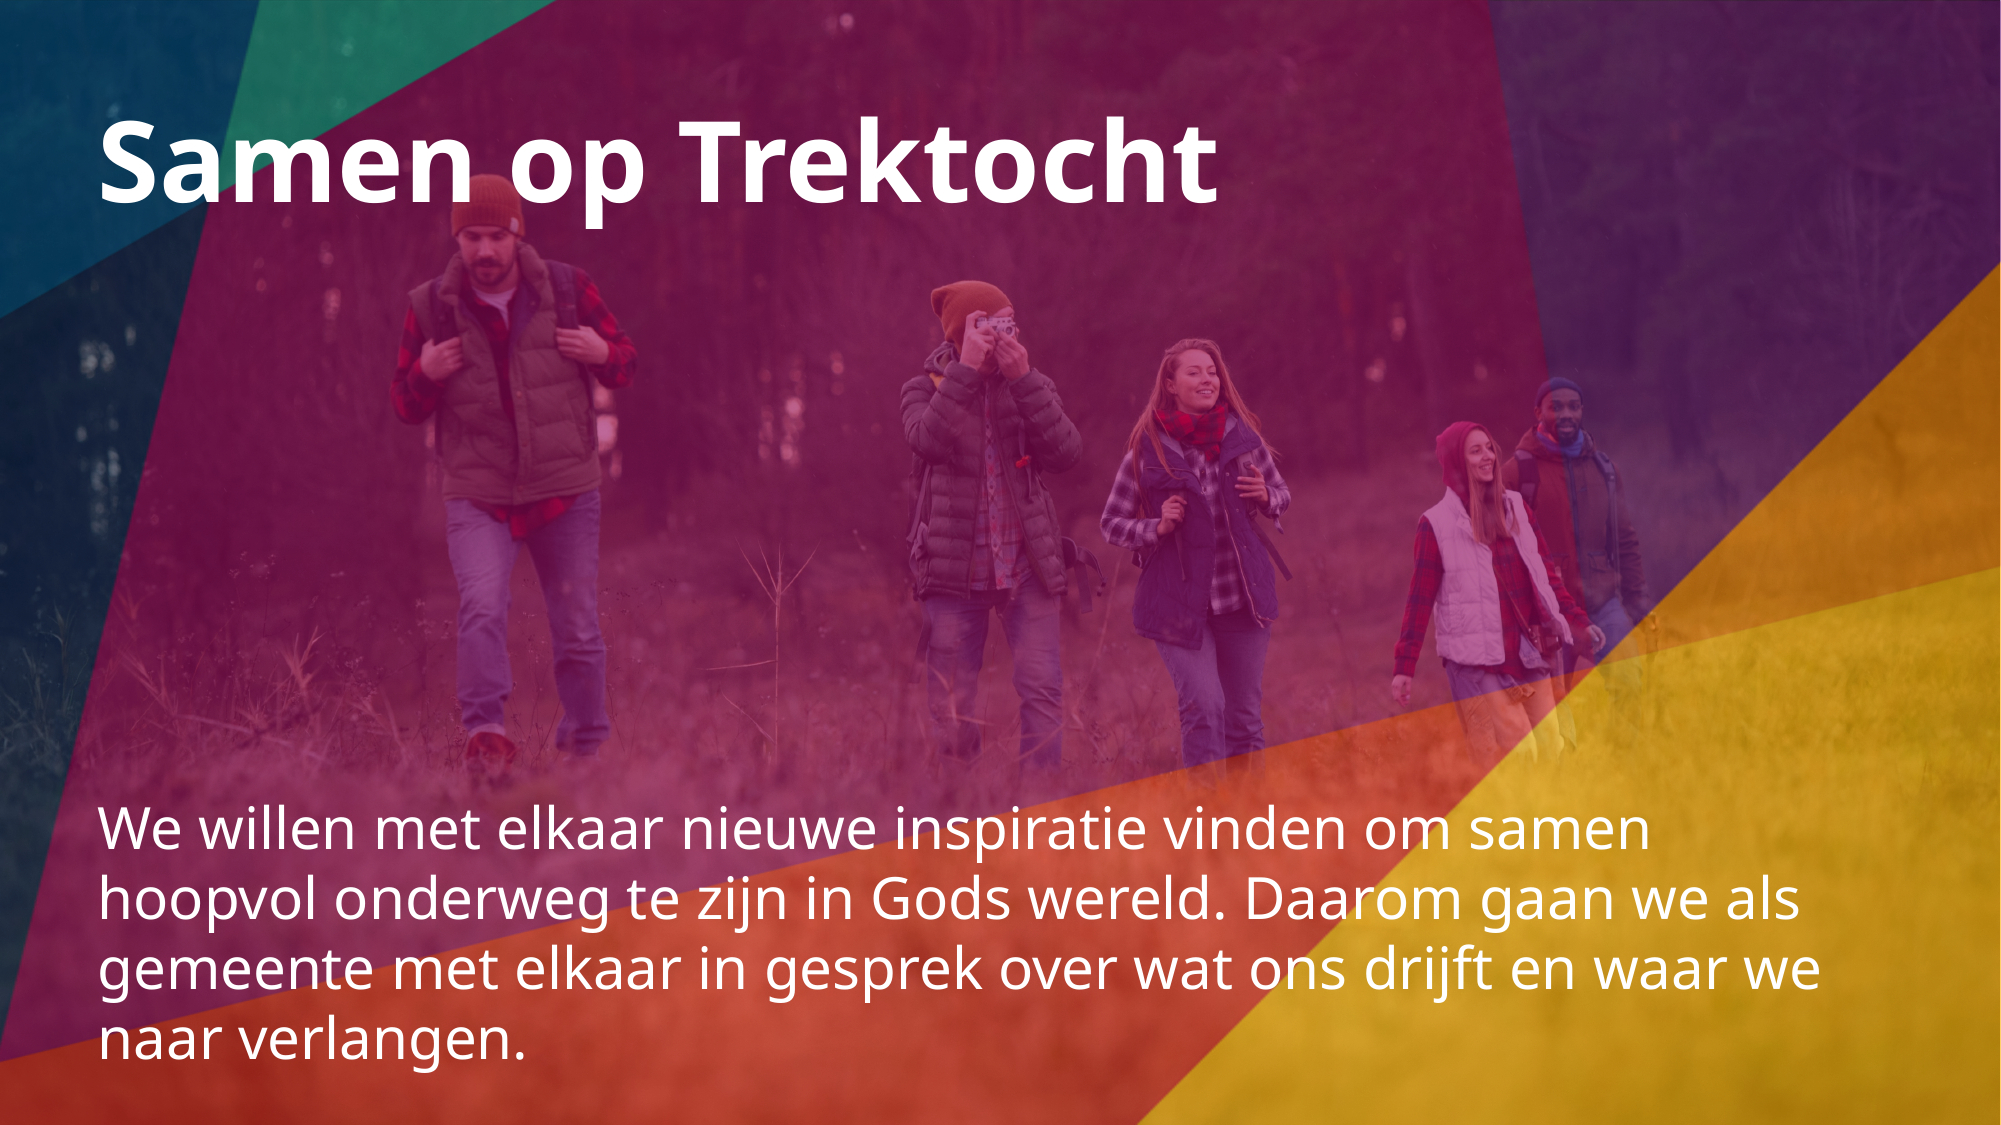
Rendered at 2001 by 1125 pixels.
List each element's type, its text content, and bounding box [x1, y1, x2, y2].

picture [0, 0, 2000, 1125]
text_box We willen met elkaar nieuwe inspiratie vinden om samen hoopvol onderweg te zijn in Gods wereld. Daarom gaan we als gemeente met elkaar in gesprek over wat ons drijft en waar we naar verlangen. [82, 784, 1890, 1079]
text_box Samen op Trektocht [82, 82, 1400, 233]
